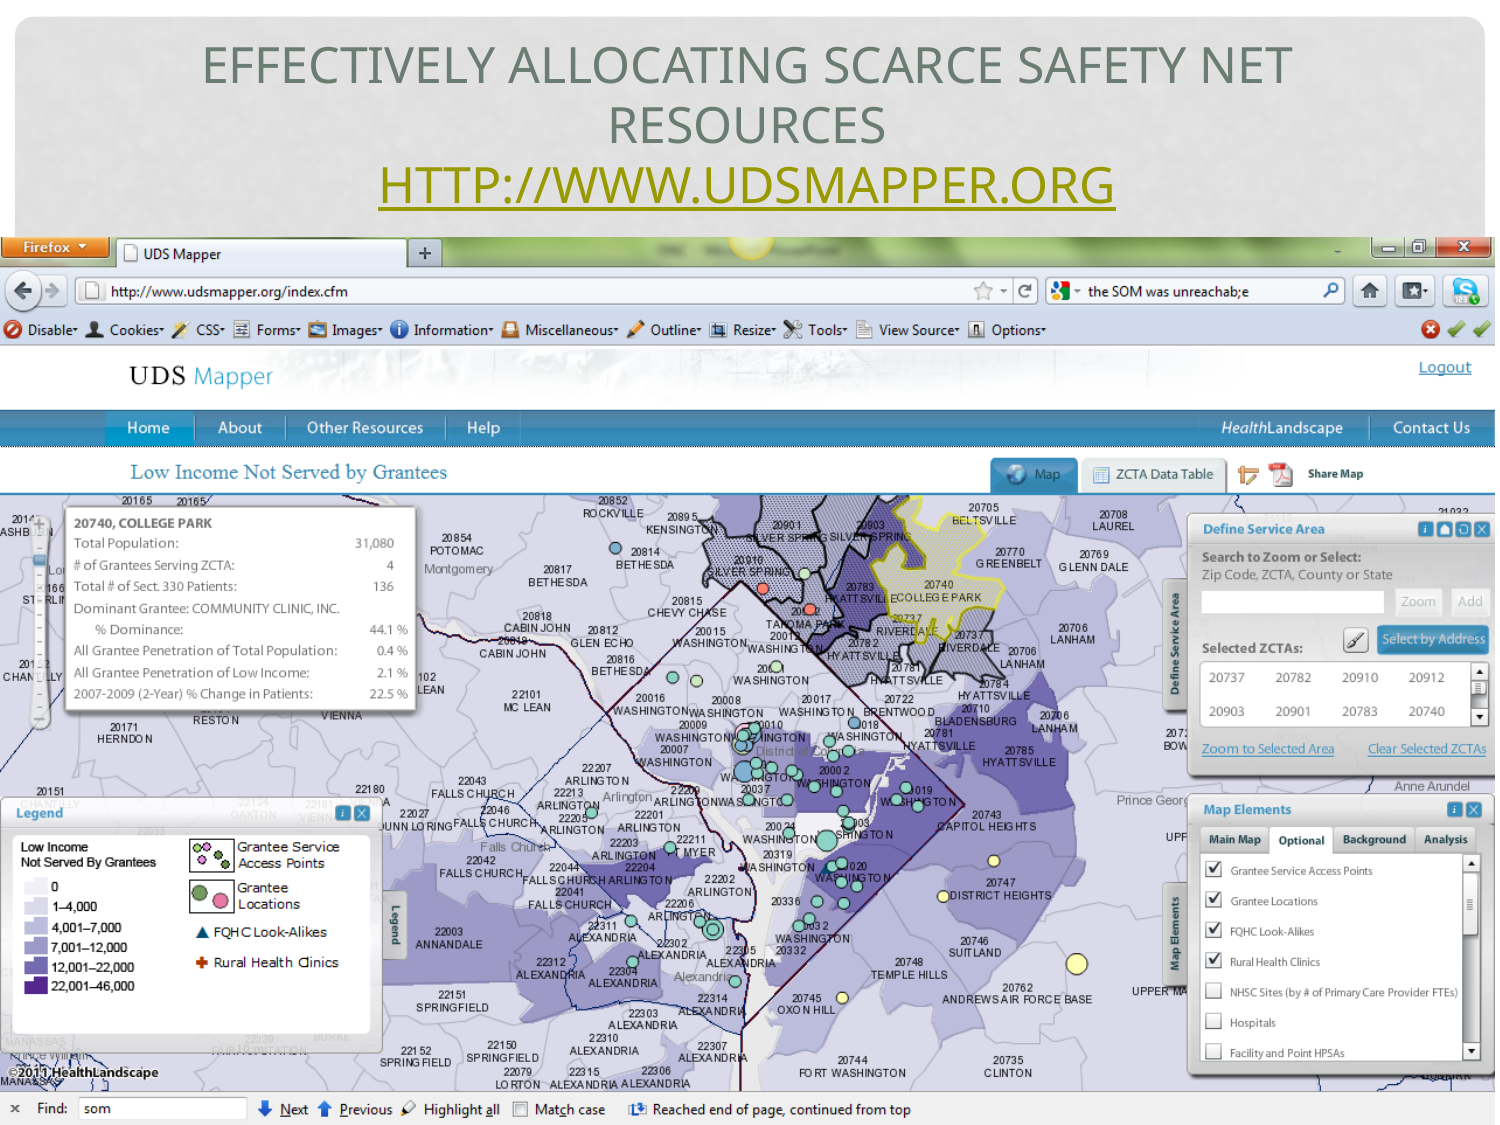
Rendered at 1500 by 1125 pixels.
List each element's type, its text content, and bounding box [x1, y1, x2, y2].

title EFFECTIVELY ALLOCATING SCARCE SAFETY NET RESOURCES HTTP://WWW.UDSMAPPER.ORG [69, 41, 1425, 213]
picture [0, 237, 1495, 1125]
